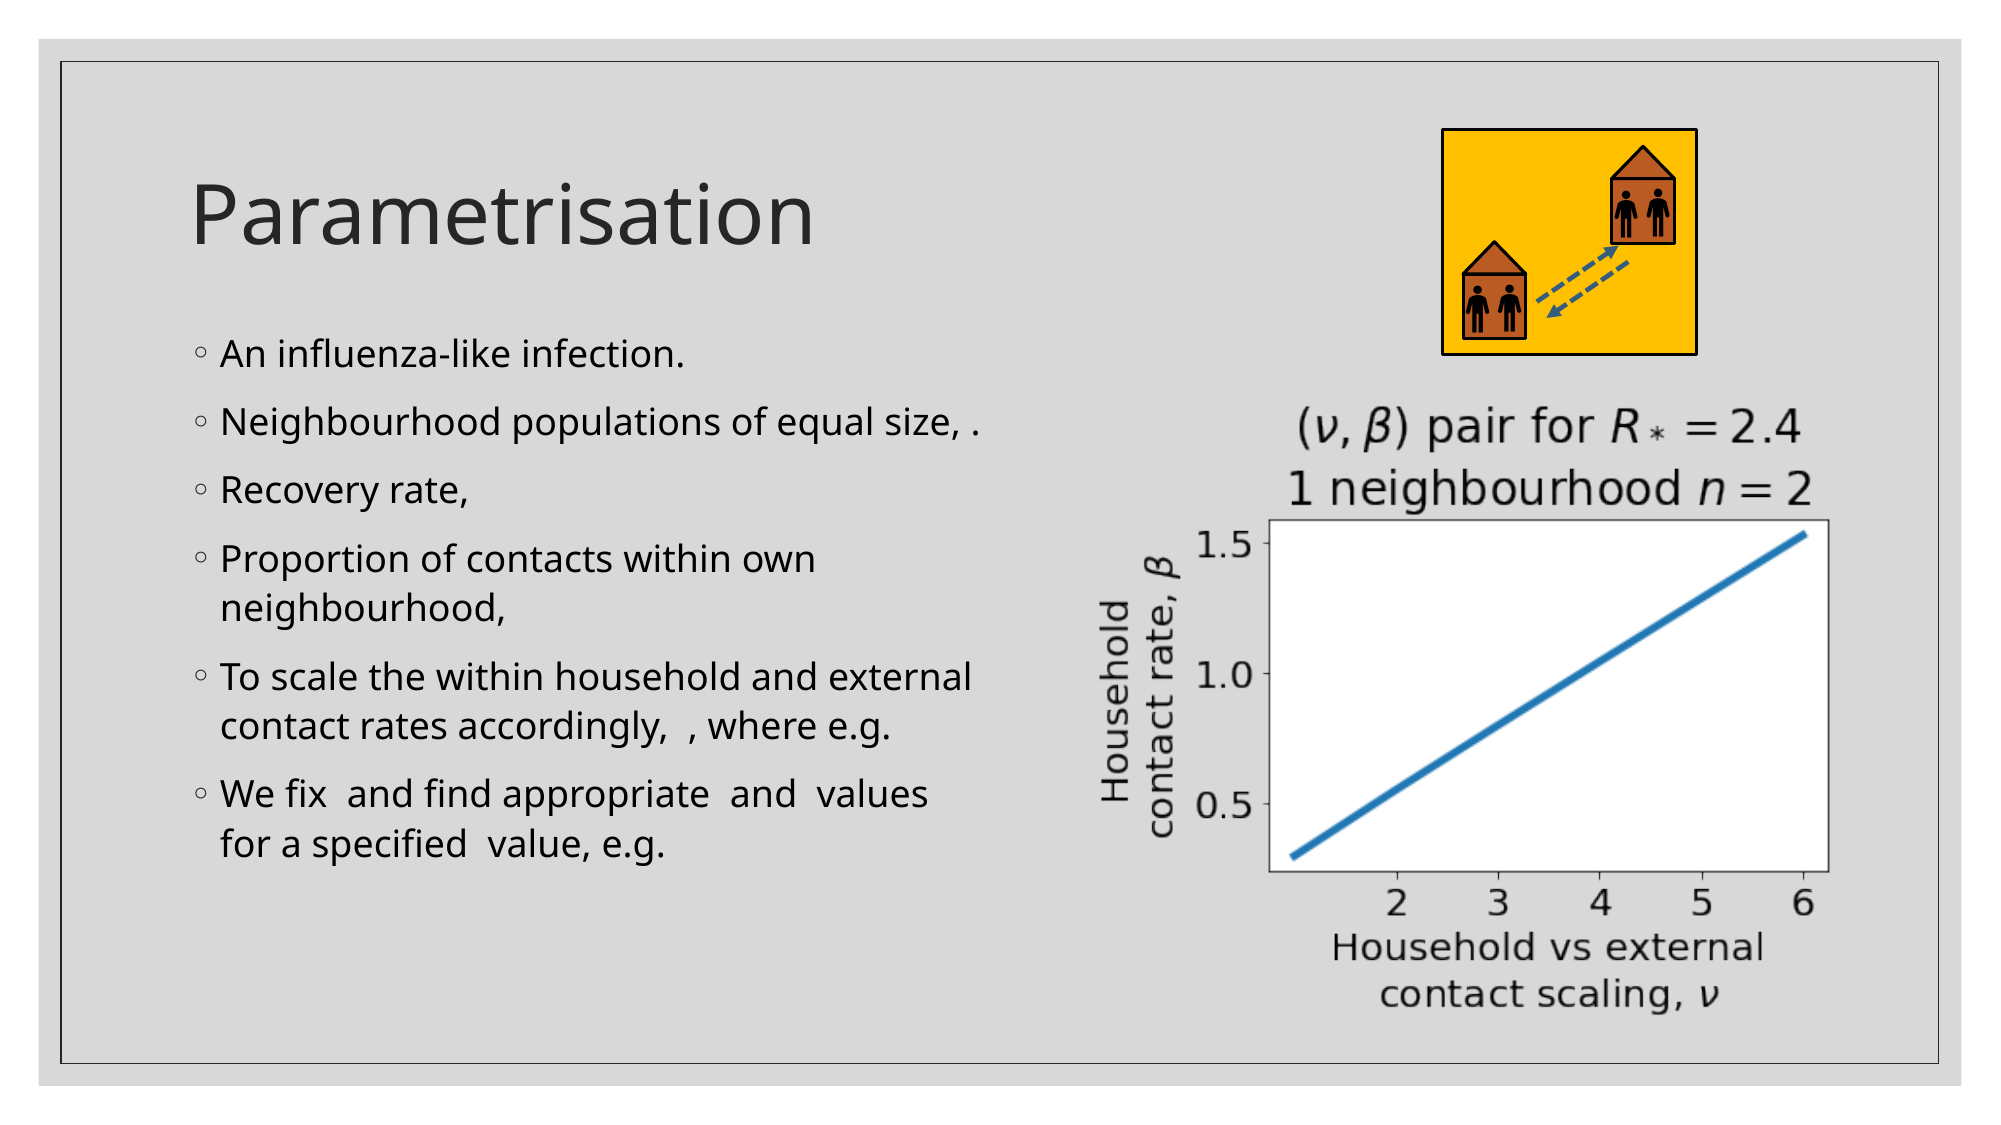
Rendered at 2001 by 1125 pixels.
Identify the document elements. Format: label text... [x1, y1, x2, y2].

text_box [1546, 261, 1629, 318]
picture [1084, 389, 1842, 1033]
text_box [1601, 146, 1675, 244]
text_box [1452, 241, 1526, 339]
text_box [1536, 245, 1619, 284]
picture [1484, 283, 1535, 333]
title Parametrisation [174, 105, 1825, 331]
picture [1633, 187, 1683, 238]
text_box [1441, 128, 1698, 355]
